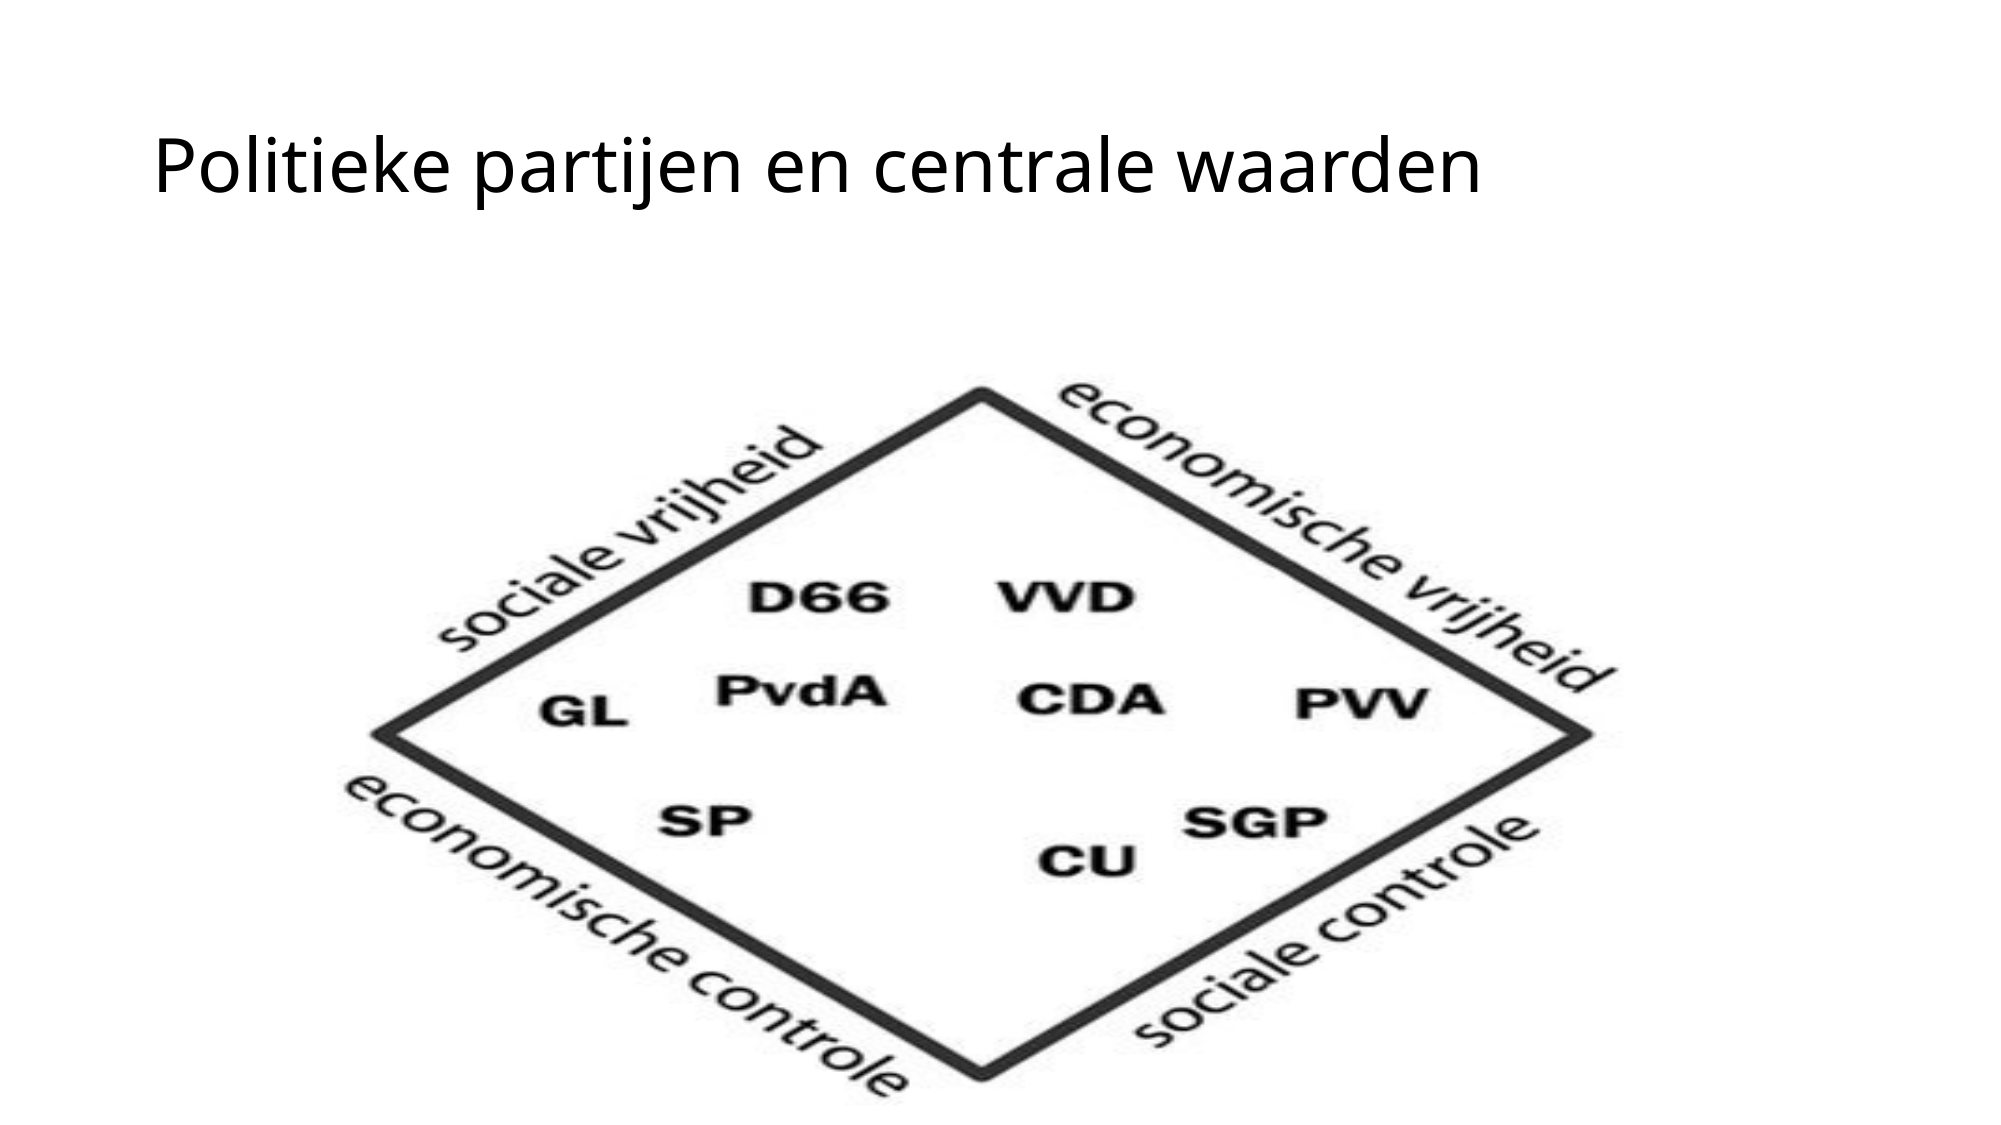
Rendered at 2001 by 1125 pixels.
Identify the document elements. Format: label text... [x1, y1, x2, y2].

title Politieke partijen en centrale waarden [137, 59, 1863, 278]
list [249, 347, 1750, 1125]
